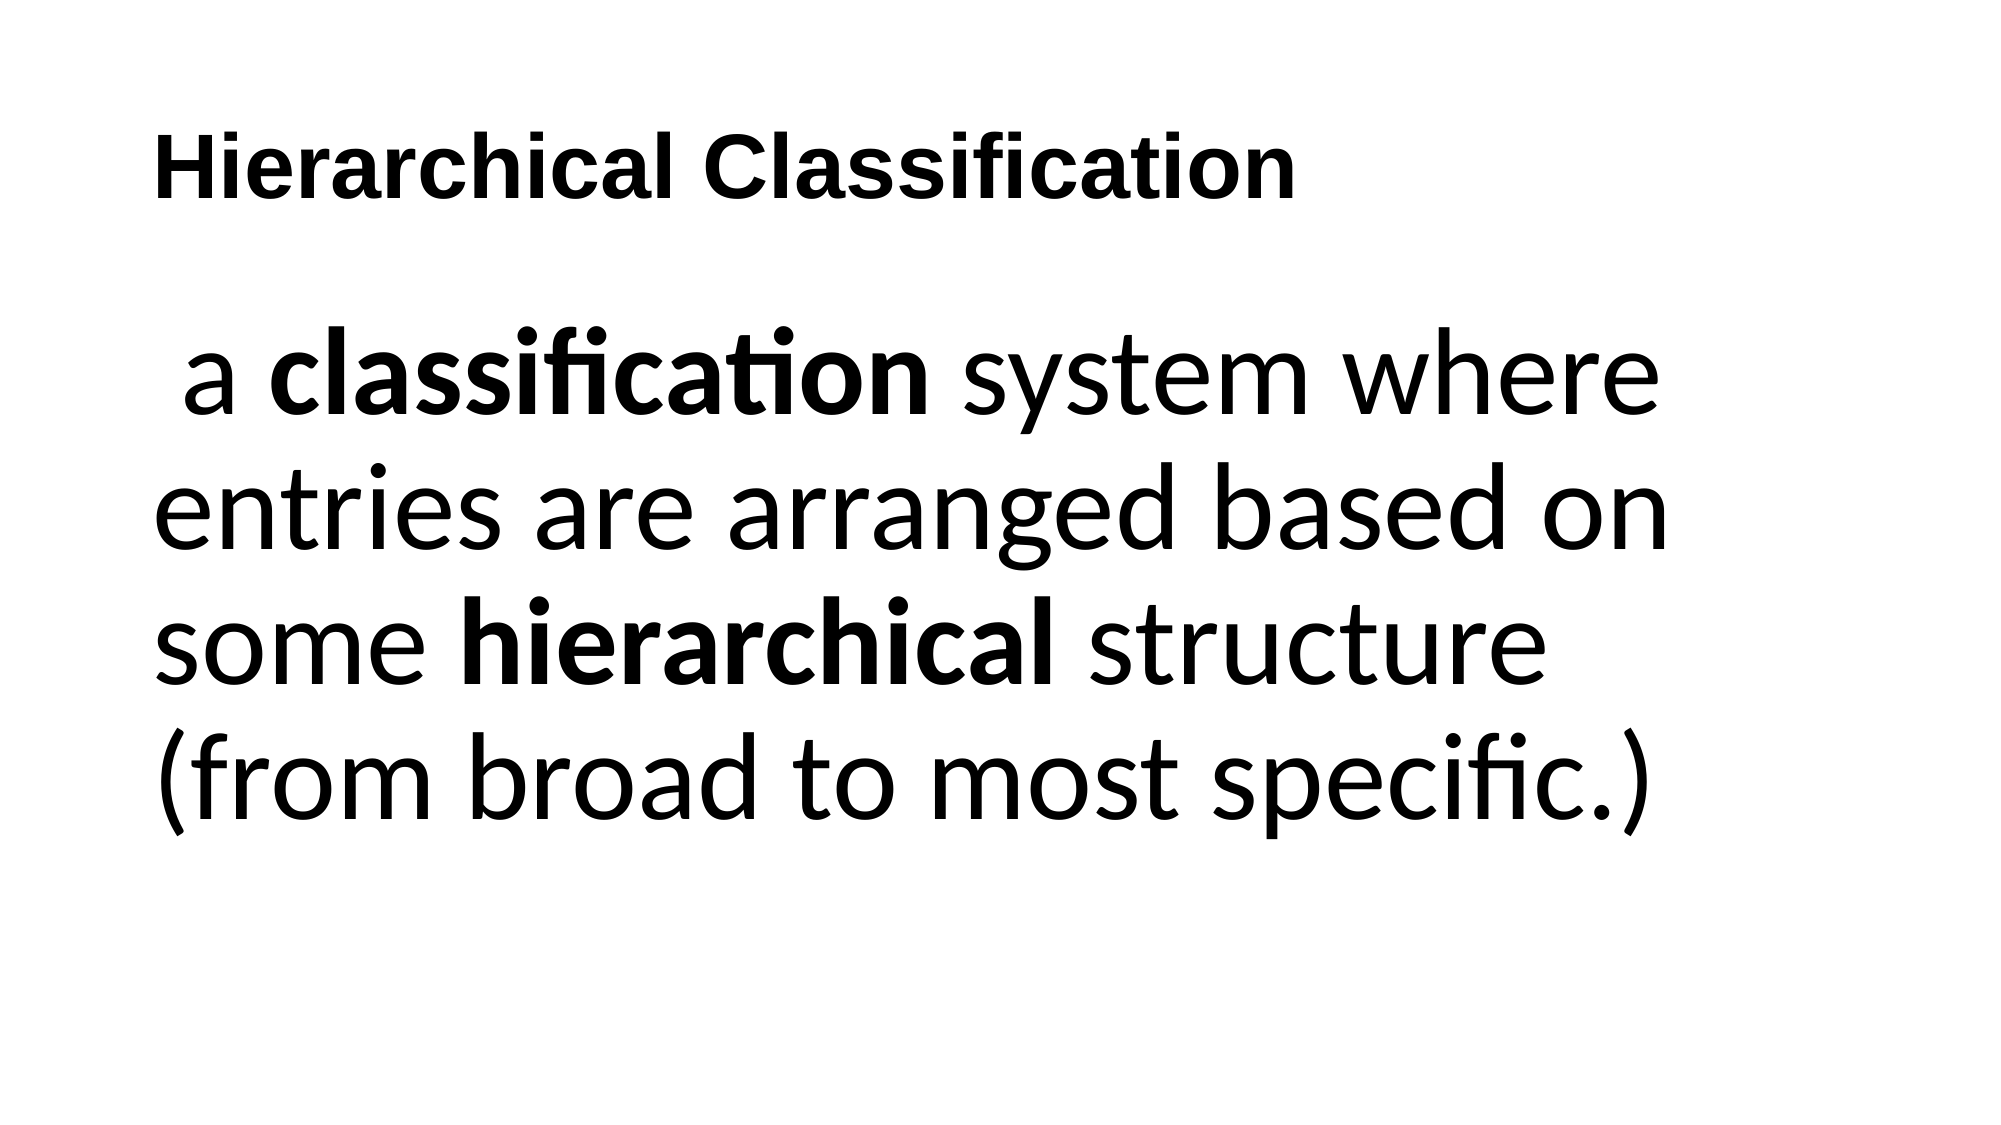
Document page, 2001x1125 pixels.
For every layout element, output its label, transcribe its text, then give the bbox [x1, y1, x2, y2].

list a classification system where entries are arranged based on some hierarchical structure (from broad to most specific.) [137, 299, 1863, 1014]
title Hierarchical Classification [137, 59, 1863, 278]
